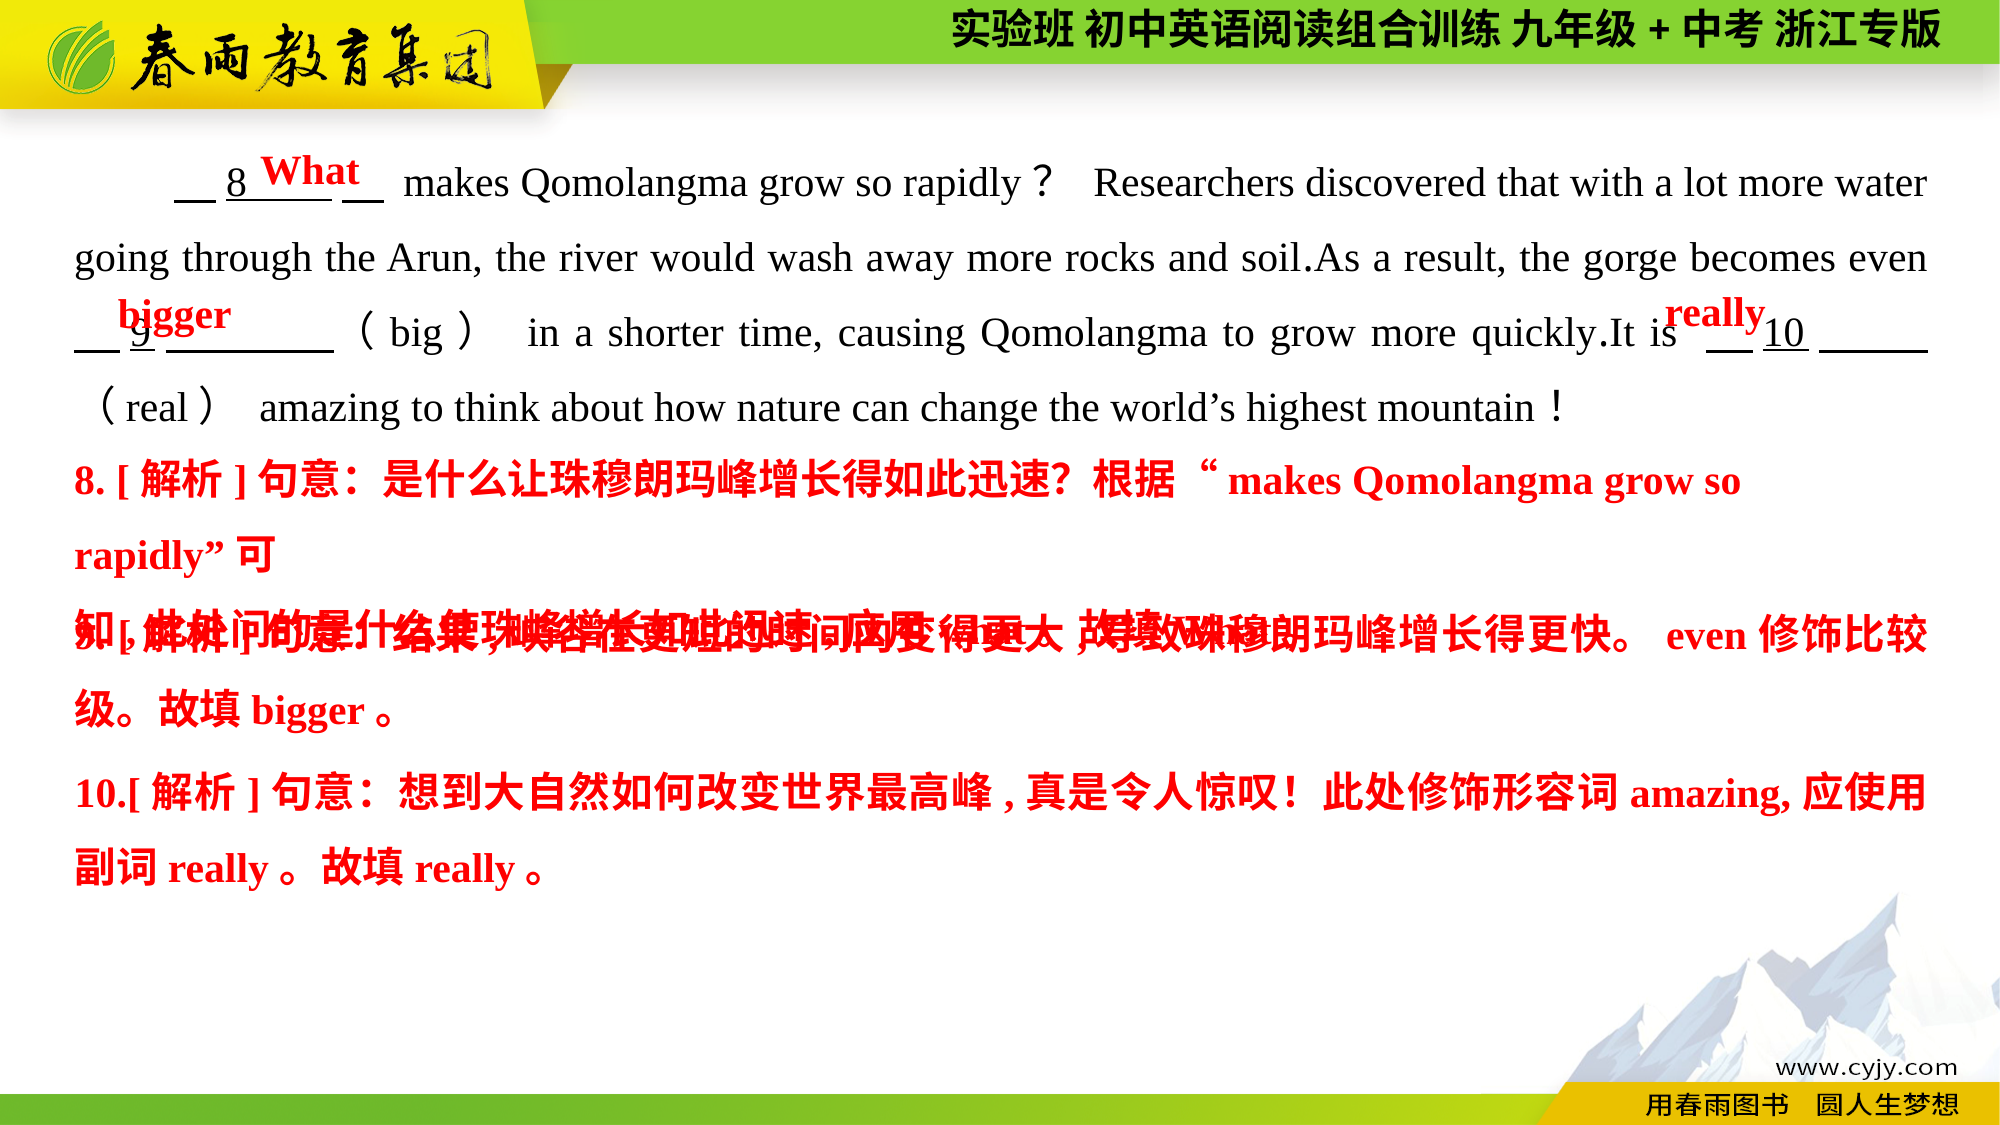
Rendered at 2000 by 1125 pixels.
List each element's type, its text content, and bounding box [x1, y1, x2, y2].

text_box 8. [解析]句意：是什么让珠穆朗玛峰增长得如此迅速？根据“makes Qomolangma grow so rapidly”可 知,此处问的是什么使珠峰增长如此迅速,应用what。故填What。 [59, 420, 1944, 575]
picture [0, 0, 2000, 1125]
text_box bigger [103, 279, 247, 344]
text_box What [245, 135, 376, 201]
text_box 9. [解析]句意：结果,峡谷在更短的时间内变得更大,导致珠穆朗玛峰增长得更快。even修饰比较级。故填bigger。 [59, 575, 1944, 733]
text_box 10.[解析]句意：想到大自然如何改变世界最高峰,真是令人惊叹！此处修饰形容词amazing,应使用副词really。故填really。 [59, 733, 1944, 899]
list 8 makes Qomolangma grow so rapidly？ Researchers discovered that with a lot more water going through the Arun, the river would wash away more rocks and soil.As a result, the gorge becomes even 9 （big） in a shorter time, causing Qomolangma to grow more quickly.It is 10 （real） amazing to think about how nature can change the world’s highest mountain！ [59, 122, 1944, 420]
text_box really [1639, 277, 1781, 343]
